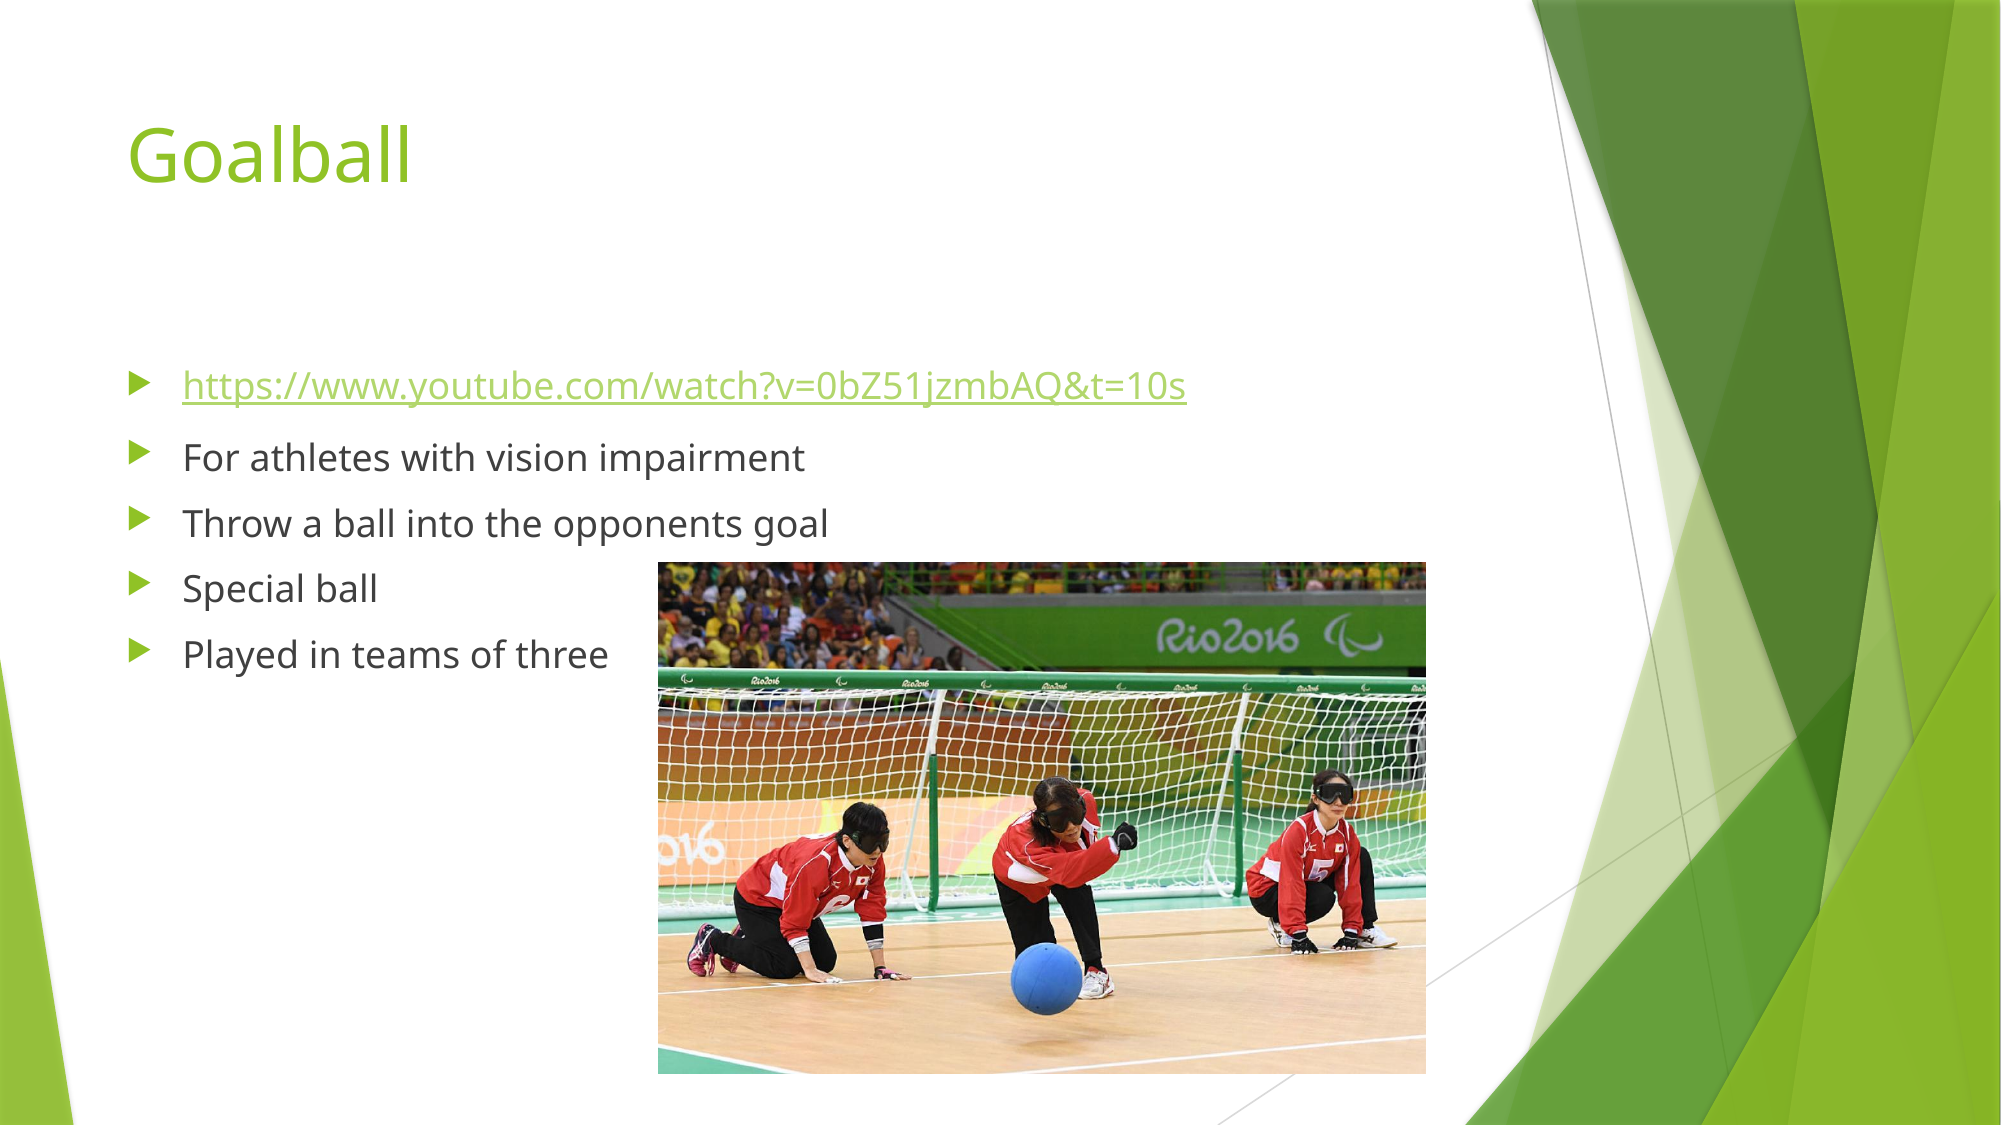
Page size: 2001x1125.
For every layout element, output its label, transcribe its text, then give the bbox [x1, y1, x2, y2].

title Goalball [111, 99, 1522, 317]
list https://www.youtube.com/watch?v=0bZ51jzmbAQ&t=10s For athletes with vision impairment Throw a ball into the opponents goal Special ball Played in teams of three [111, 354, 1522, 992]
picture [657, 561, 1427, 1075]
